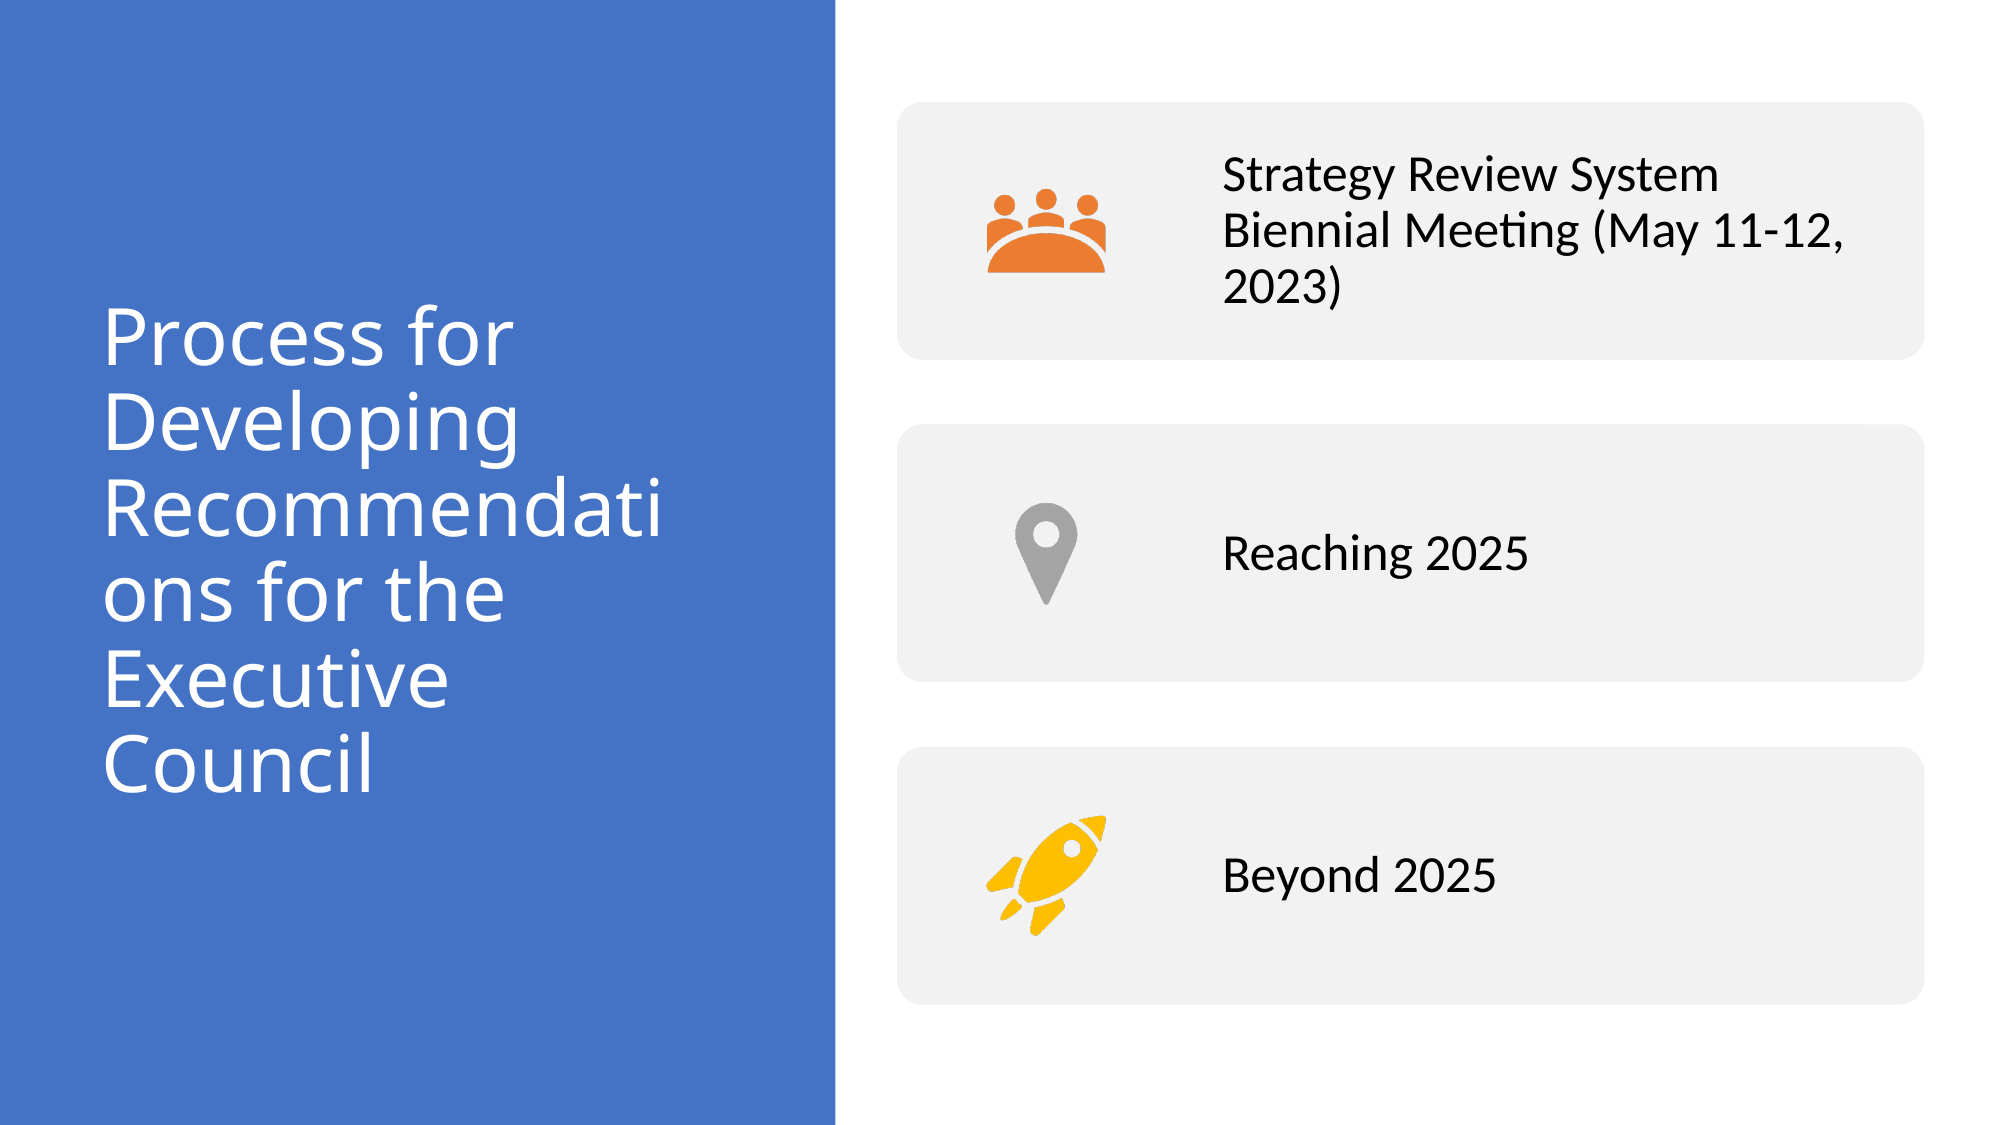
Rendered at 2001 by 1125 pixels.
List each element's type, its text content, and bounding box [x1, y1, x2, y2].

text_box [0, 0, 836, 1125]
title Process for Developing Recommendations for the Executive Council [86, 101, 711, 1005]
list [897, 101, 1925, 1005]
